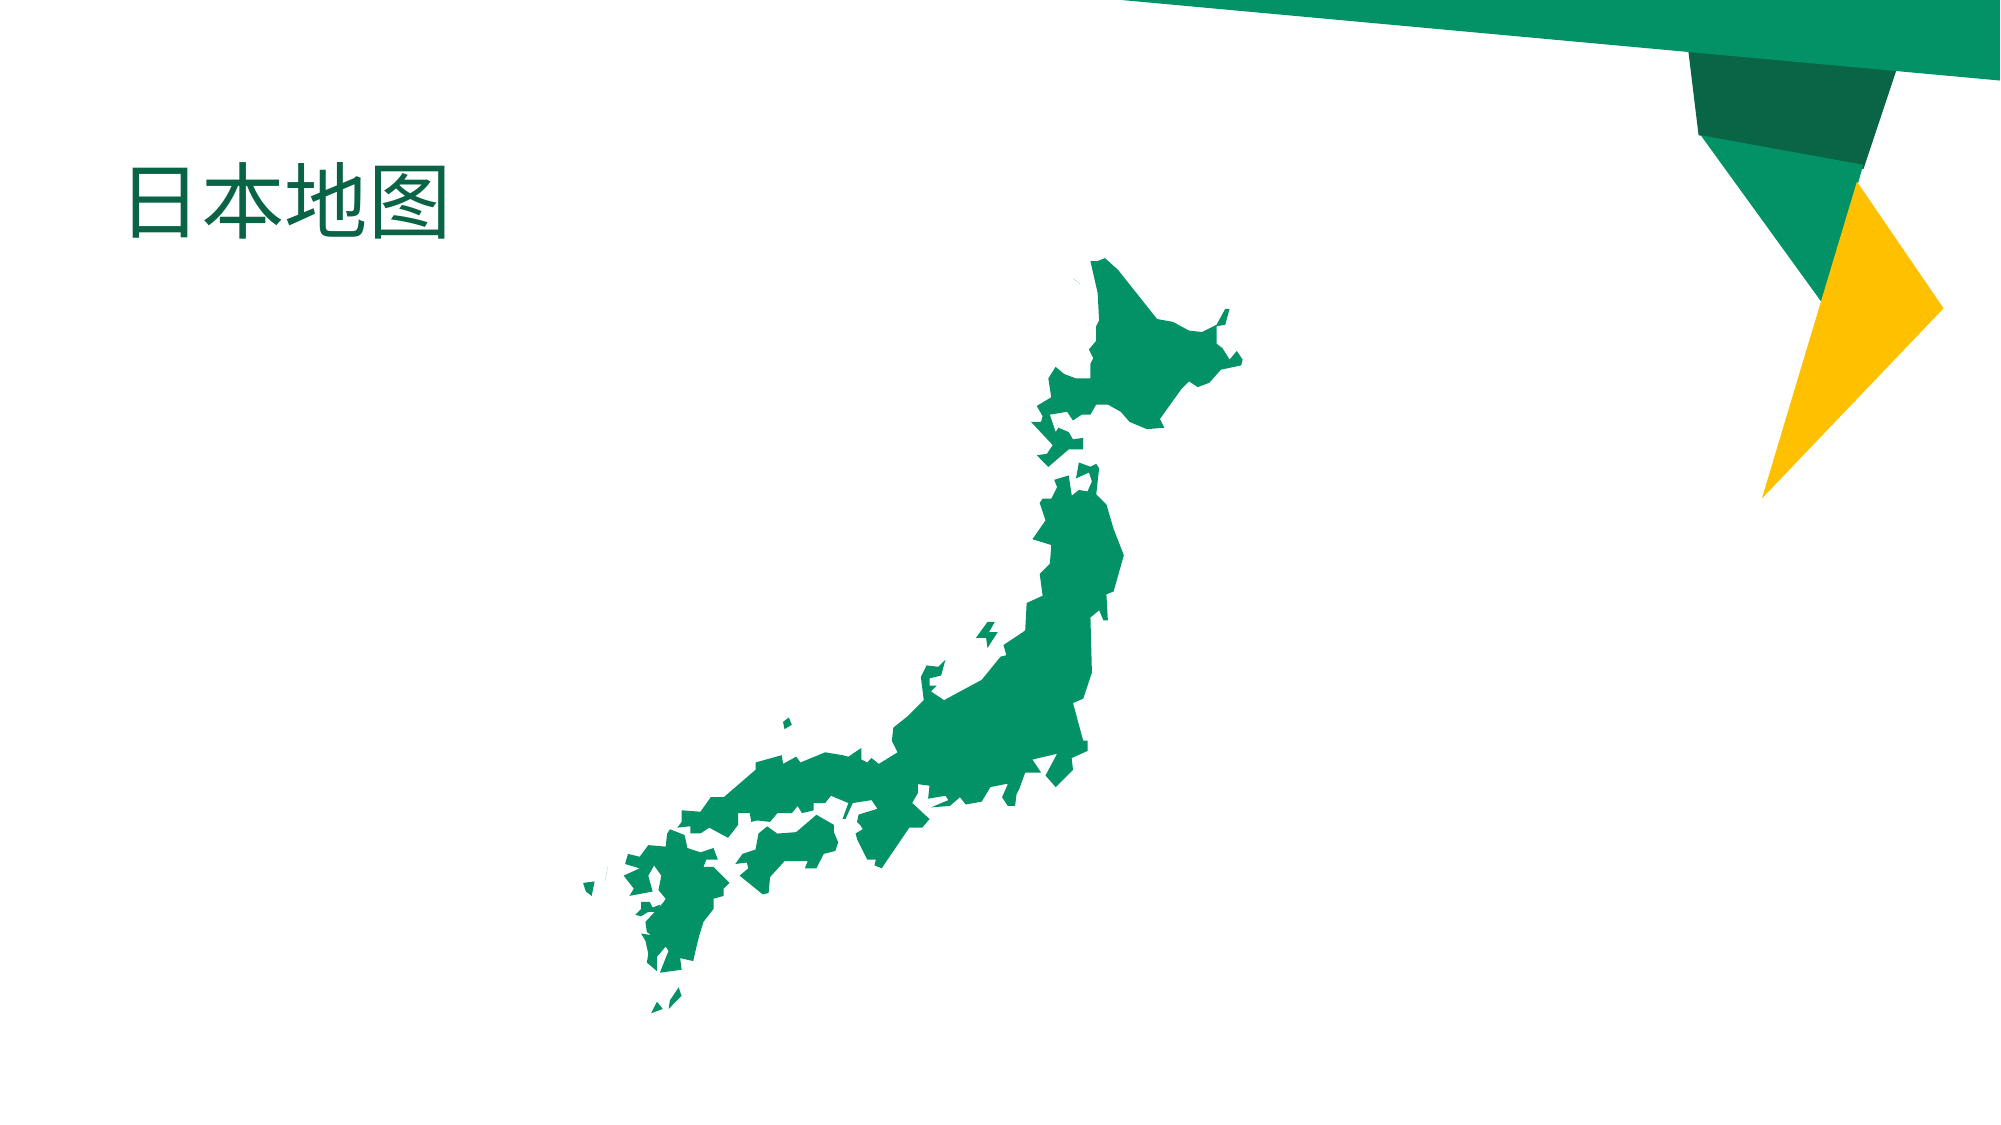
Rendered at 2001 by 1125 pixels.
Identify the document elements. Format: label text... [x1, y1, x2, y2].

text_box [1700, 135, 1864, 301]
text_box [1121, 0, 2000, 81]
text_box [582, 257, 1243, 1014]
text_box [1761, 181, 1944, 499]
text_box [1688, 53, 1896, 170]
text_box 日本地图 [103, 141, 1063, 259]
